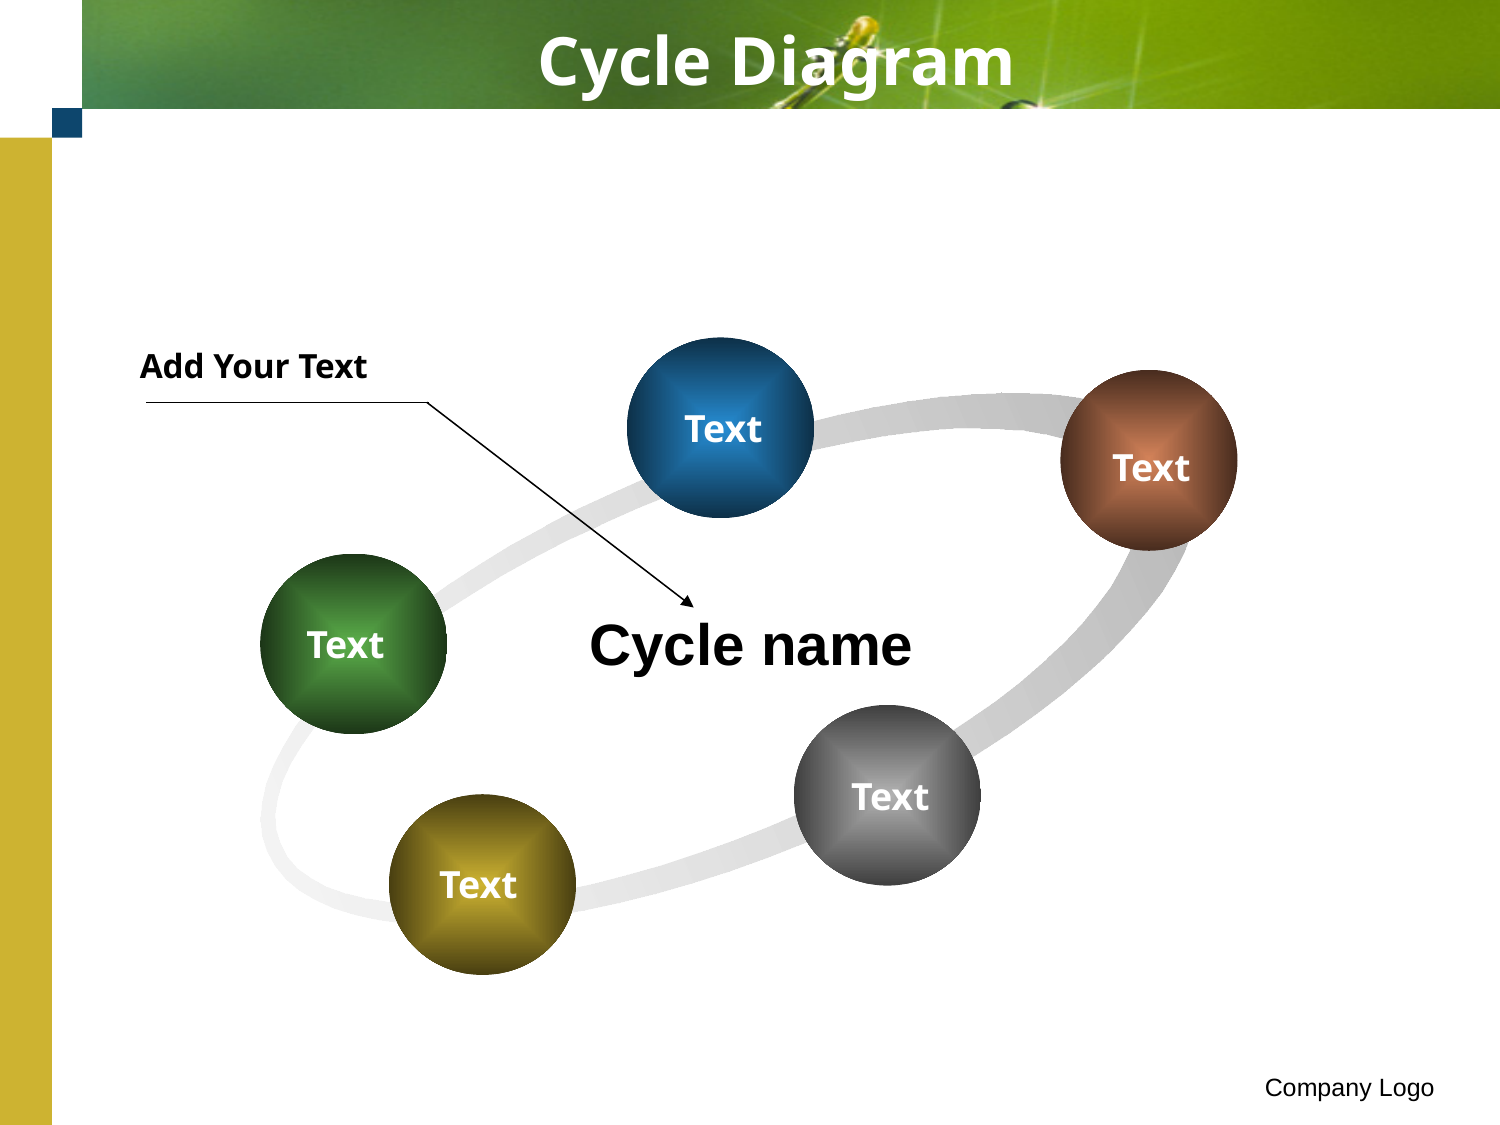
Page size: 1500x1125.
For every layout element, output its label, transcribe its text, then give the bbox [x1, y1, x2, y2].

footer Company Logo [975, 1064, 1450, 1113]
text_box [124, 337, 1238, 975]
picture [82, 0, 1500, 109]
title Cycle Diagram [87, 12, 1450, 105]
